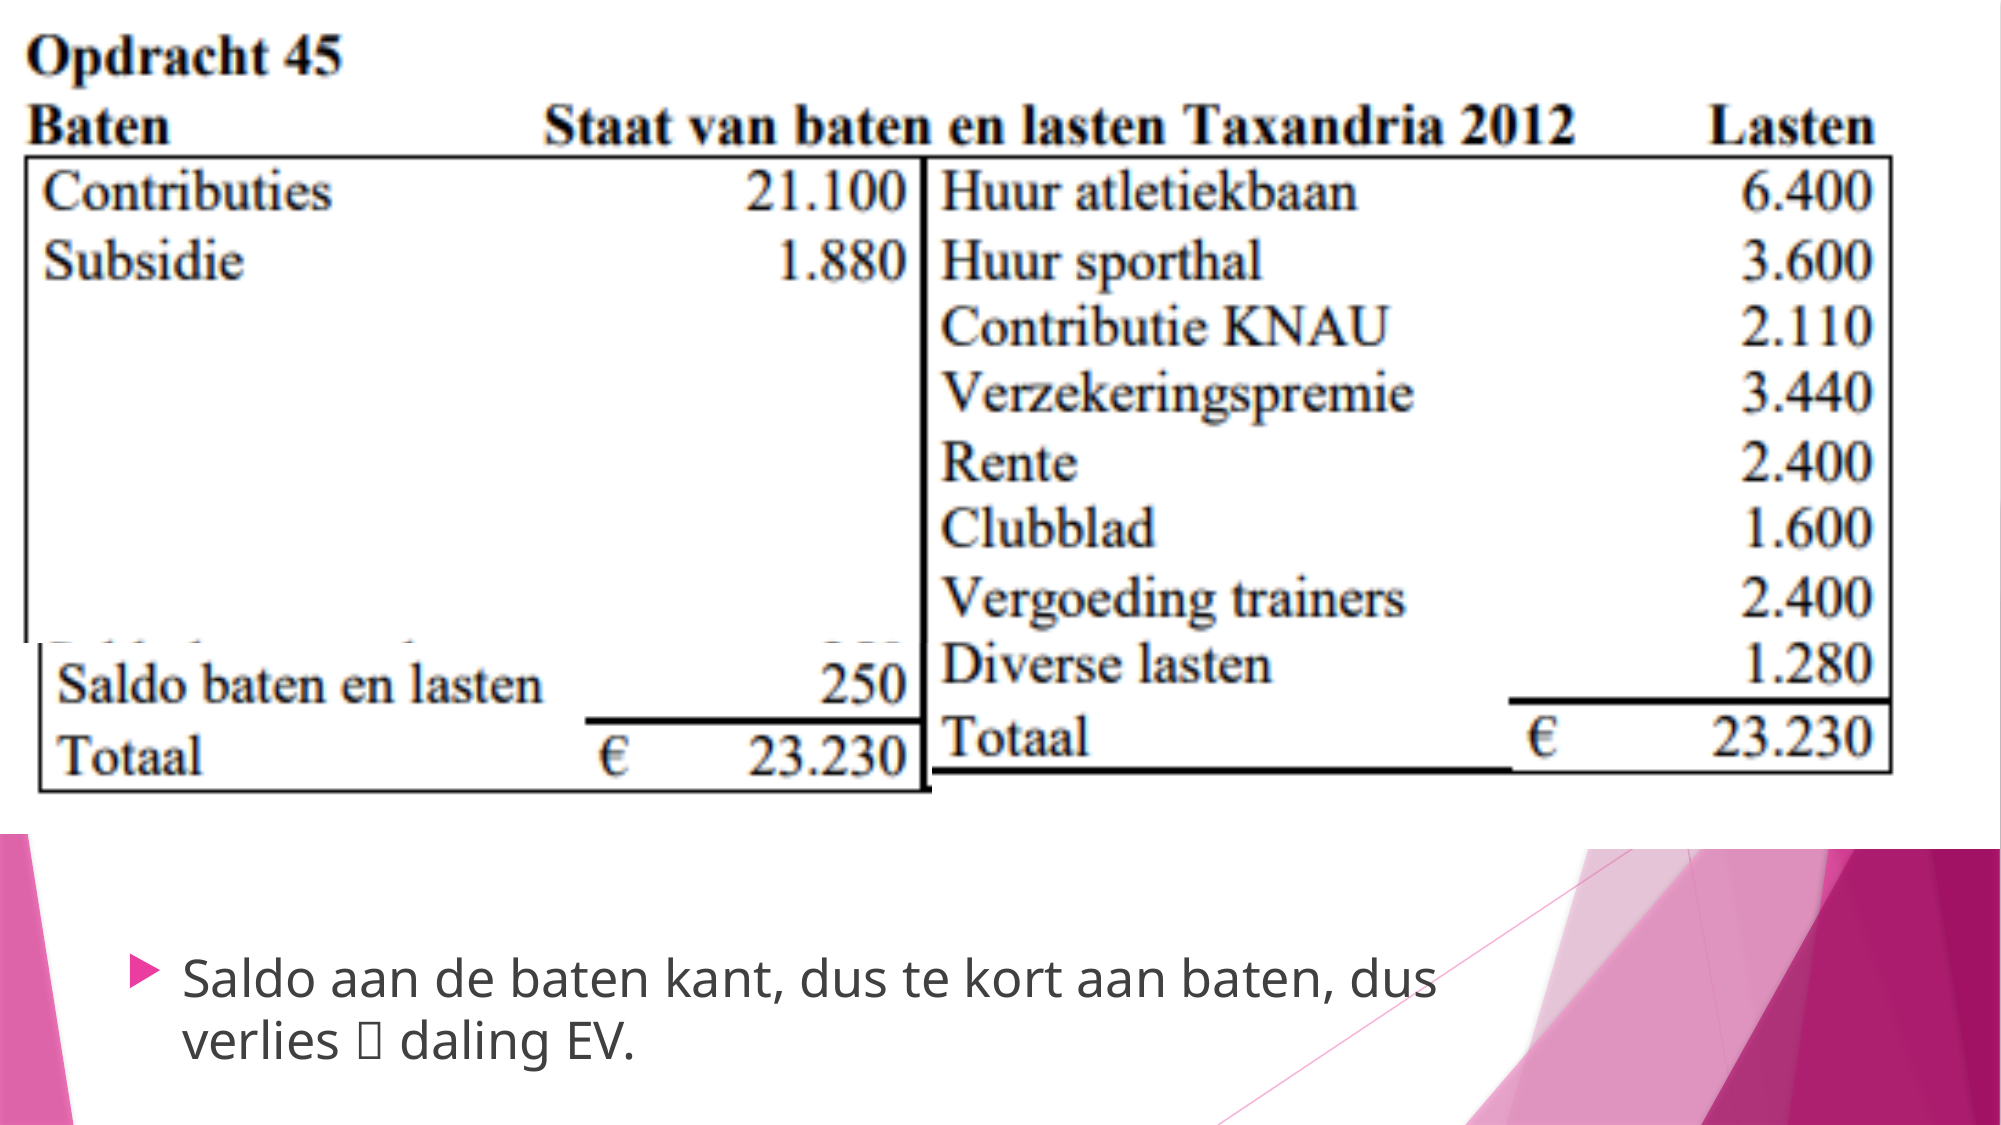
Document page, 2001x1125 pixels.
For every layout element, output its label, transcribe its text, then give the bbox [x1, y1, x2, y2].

list Saldo aan de baten kant, dus te kort aan baten, dus verlies  daling EV. [111, 844, 1522, 992]
picture [0, 0, 2000, 854]
